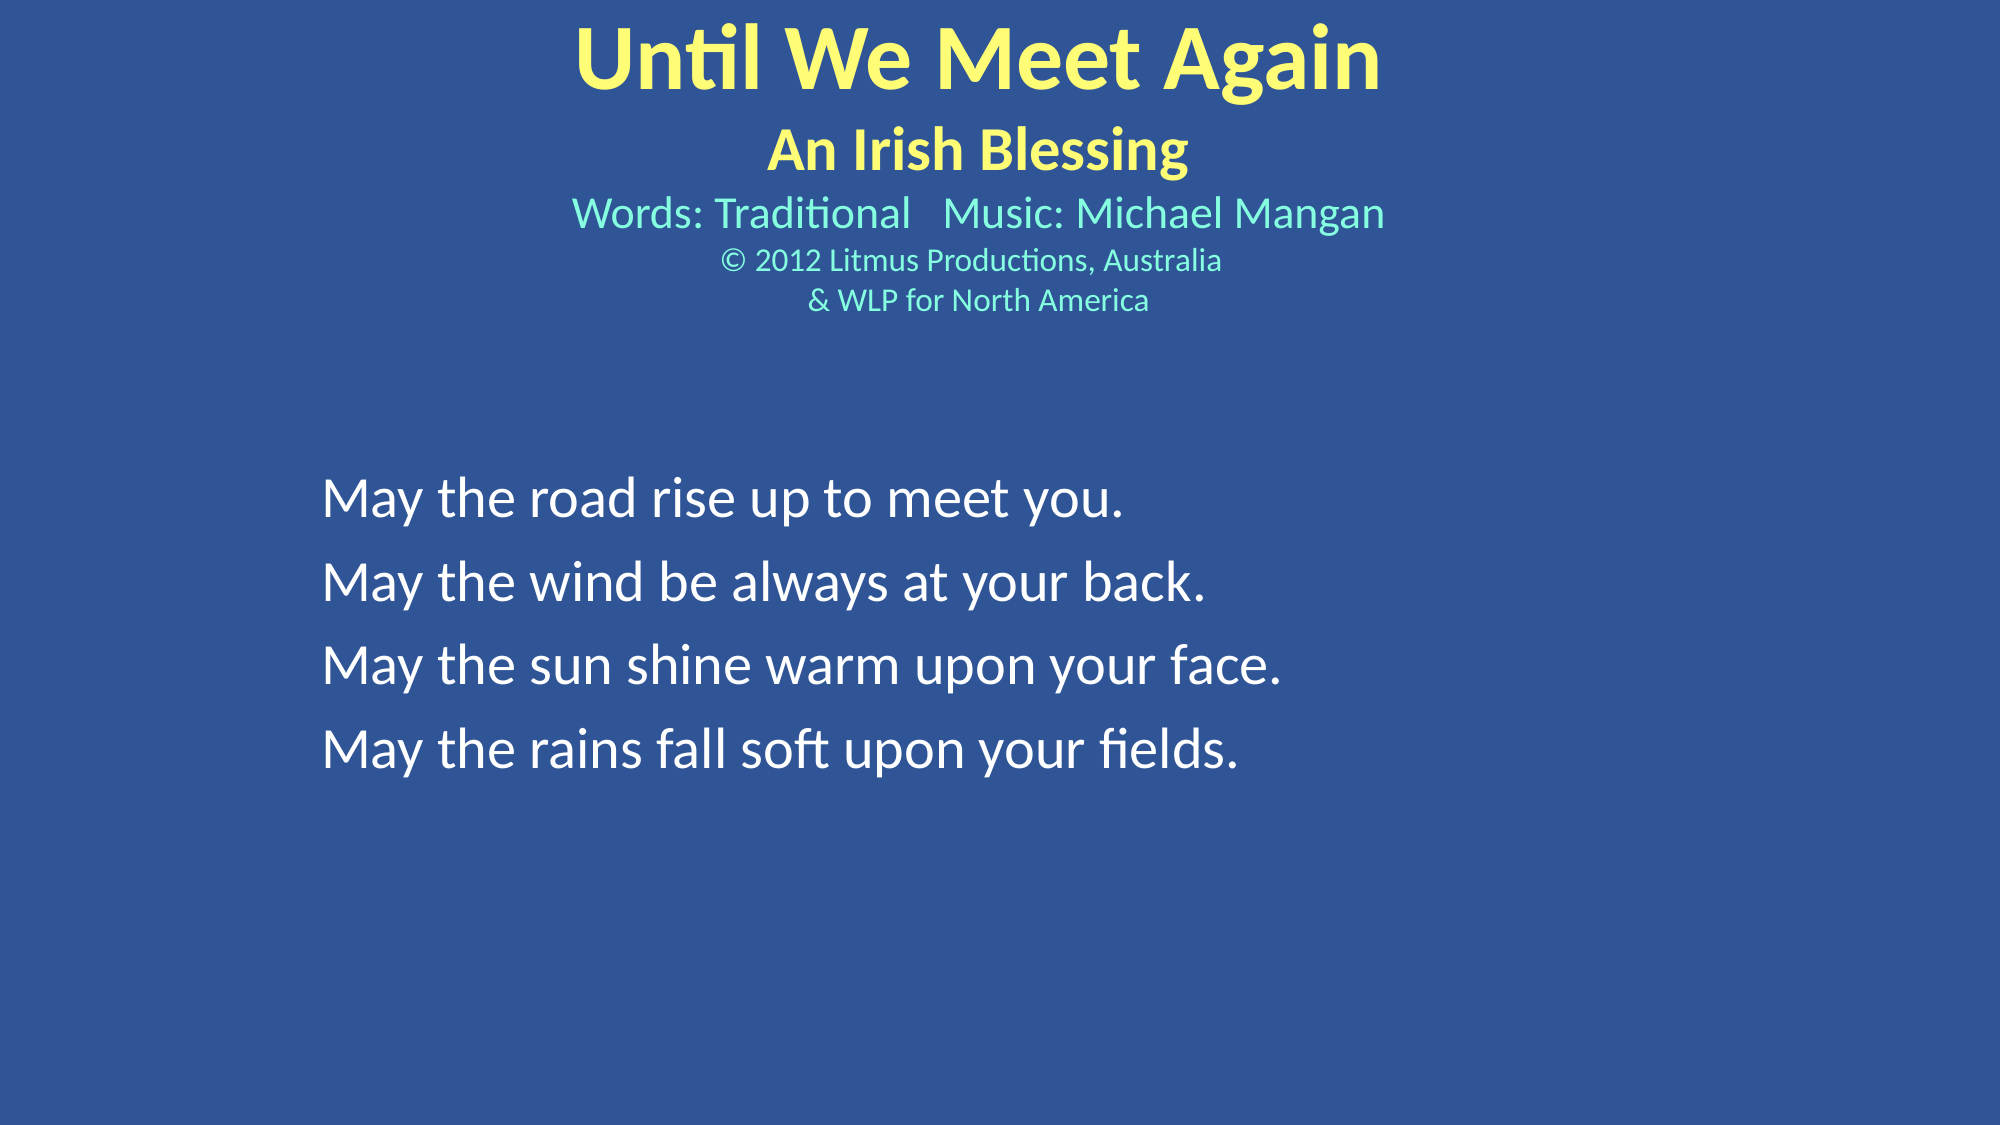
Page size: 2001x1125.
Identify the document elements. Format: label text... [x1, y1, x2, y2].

text_box Until We Meet Again An Irish Blessing Words: Traditional Music: Michael Mangan © 2012 Litmus Productions, Australia & WLP for North America [291, 0, 1667, 317]
list May the road rise up to meet you. May the wind be always at your back. May the sun shine warm upon your face. May the rains fall soft upon your fields. [306, 459, 1694, 818]
